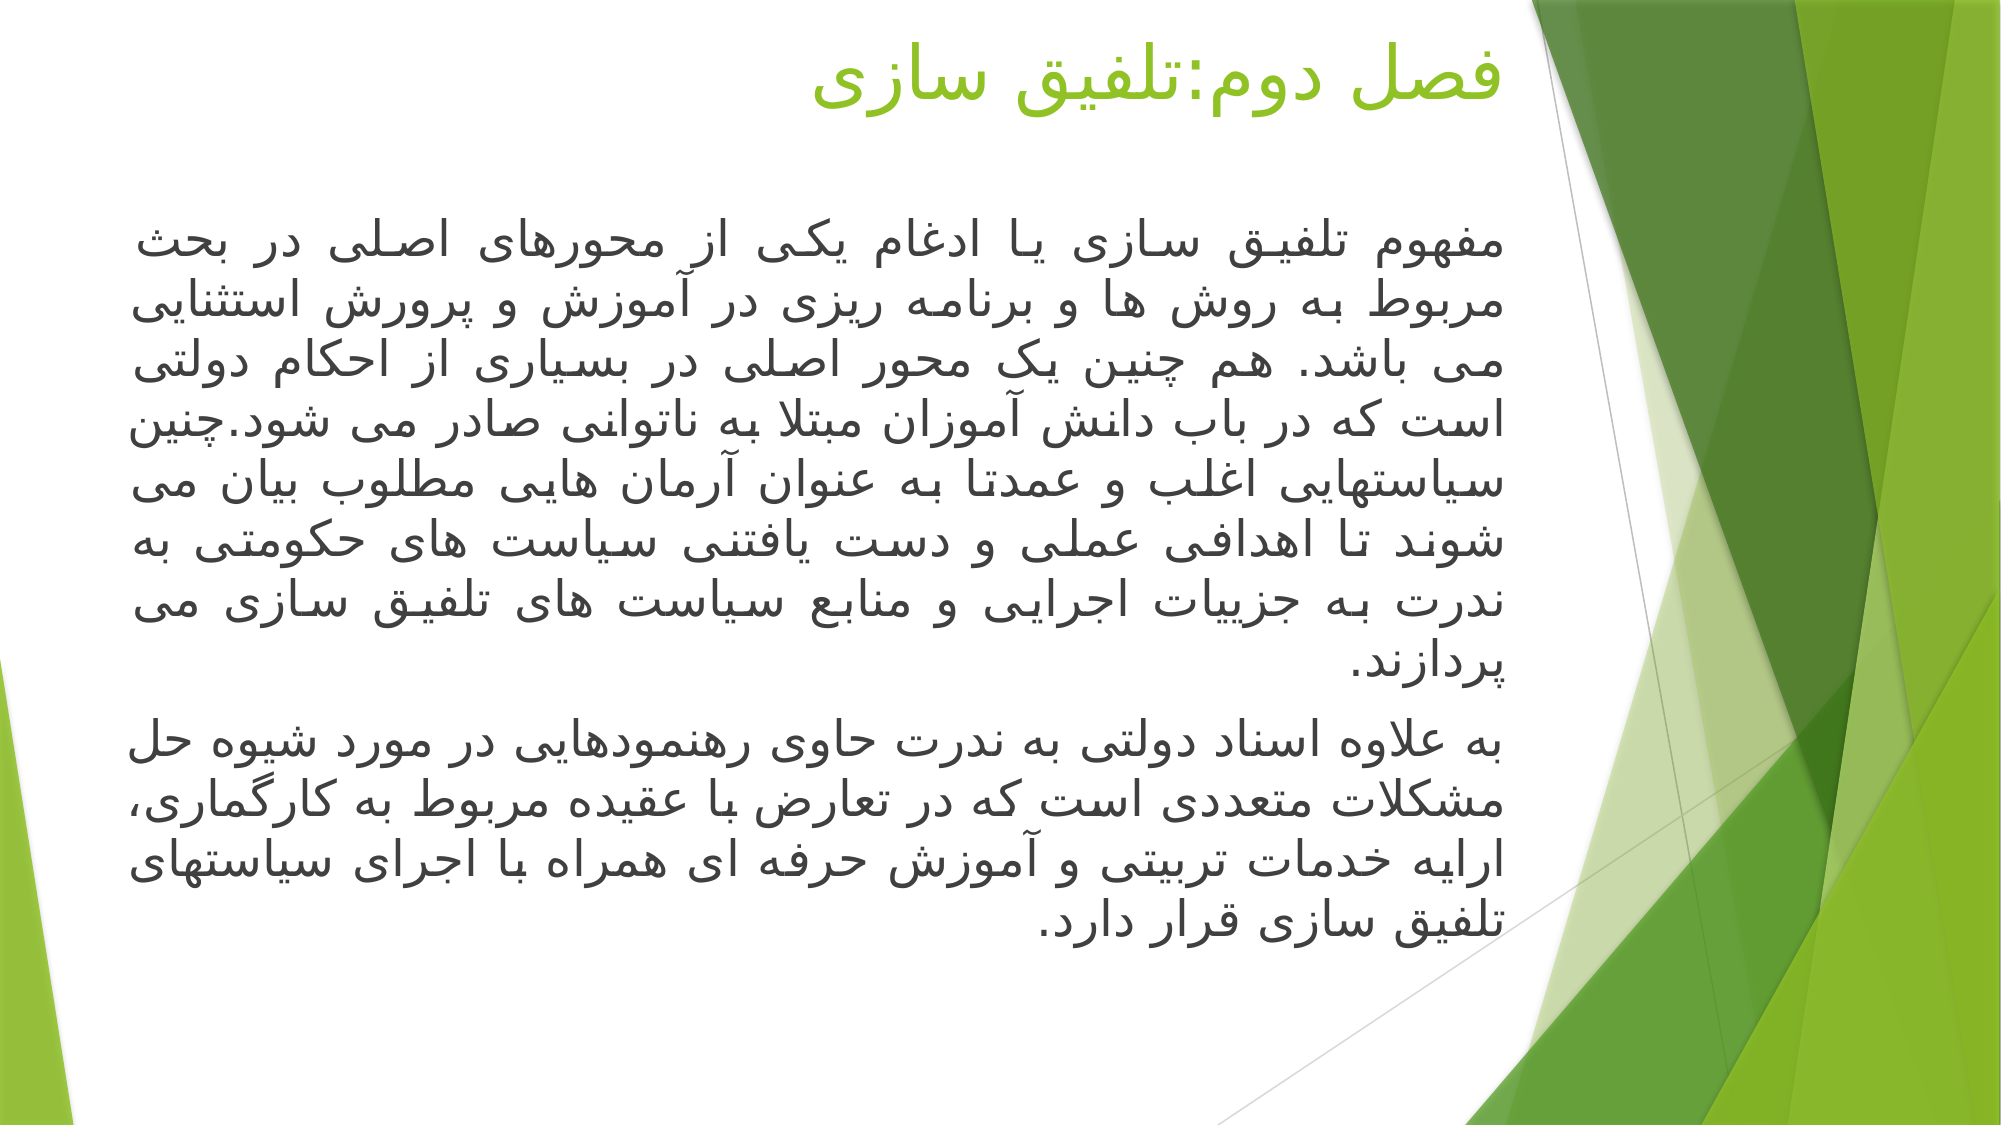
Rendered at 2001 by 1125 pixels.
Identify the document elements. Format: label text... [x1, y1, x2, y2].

list مفهوم تلفیق سازی یا ادغام یکی از محورهای اصلی در بحث مربوط به روش ها و برنامه ریزی در آموزش و پرورش استثنایی می باشد. هم چنین یک محور اصلی در بسیاری از احکام دولتی است که در باب دانش آموزان مبتلا به ناتوانی صادر می شود.چنین سیاستهایی اغلب و عمدتا به عنوان آرمان هایی مطلوب بیان می شوند تا اهدافی عملی و دست یافتنی سیاست های حکومتی به ندرت به جزییات اجرایی و منابع سیاست های تلفیق سازی می پردازند. به علاوه اسناد دولتی به ندرت حاوی رهنمودهایی در مورد شیوه حل مشکلات متعددی است که در تعارض با عقیده مربوط به کارگماری، ارایه خدمات تربیتی و آموزش حرفه ای همراه با اجرای سیاستهای تلفیق سازی قرار دارد. [111, 198, 1522, 992]
title فصل دوم:تلفیق سازی [111, 16, 1522, 167]
